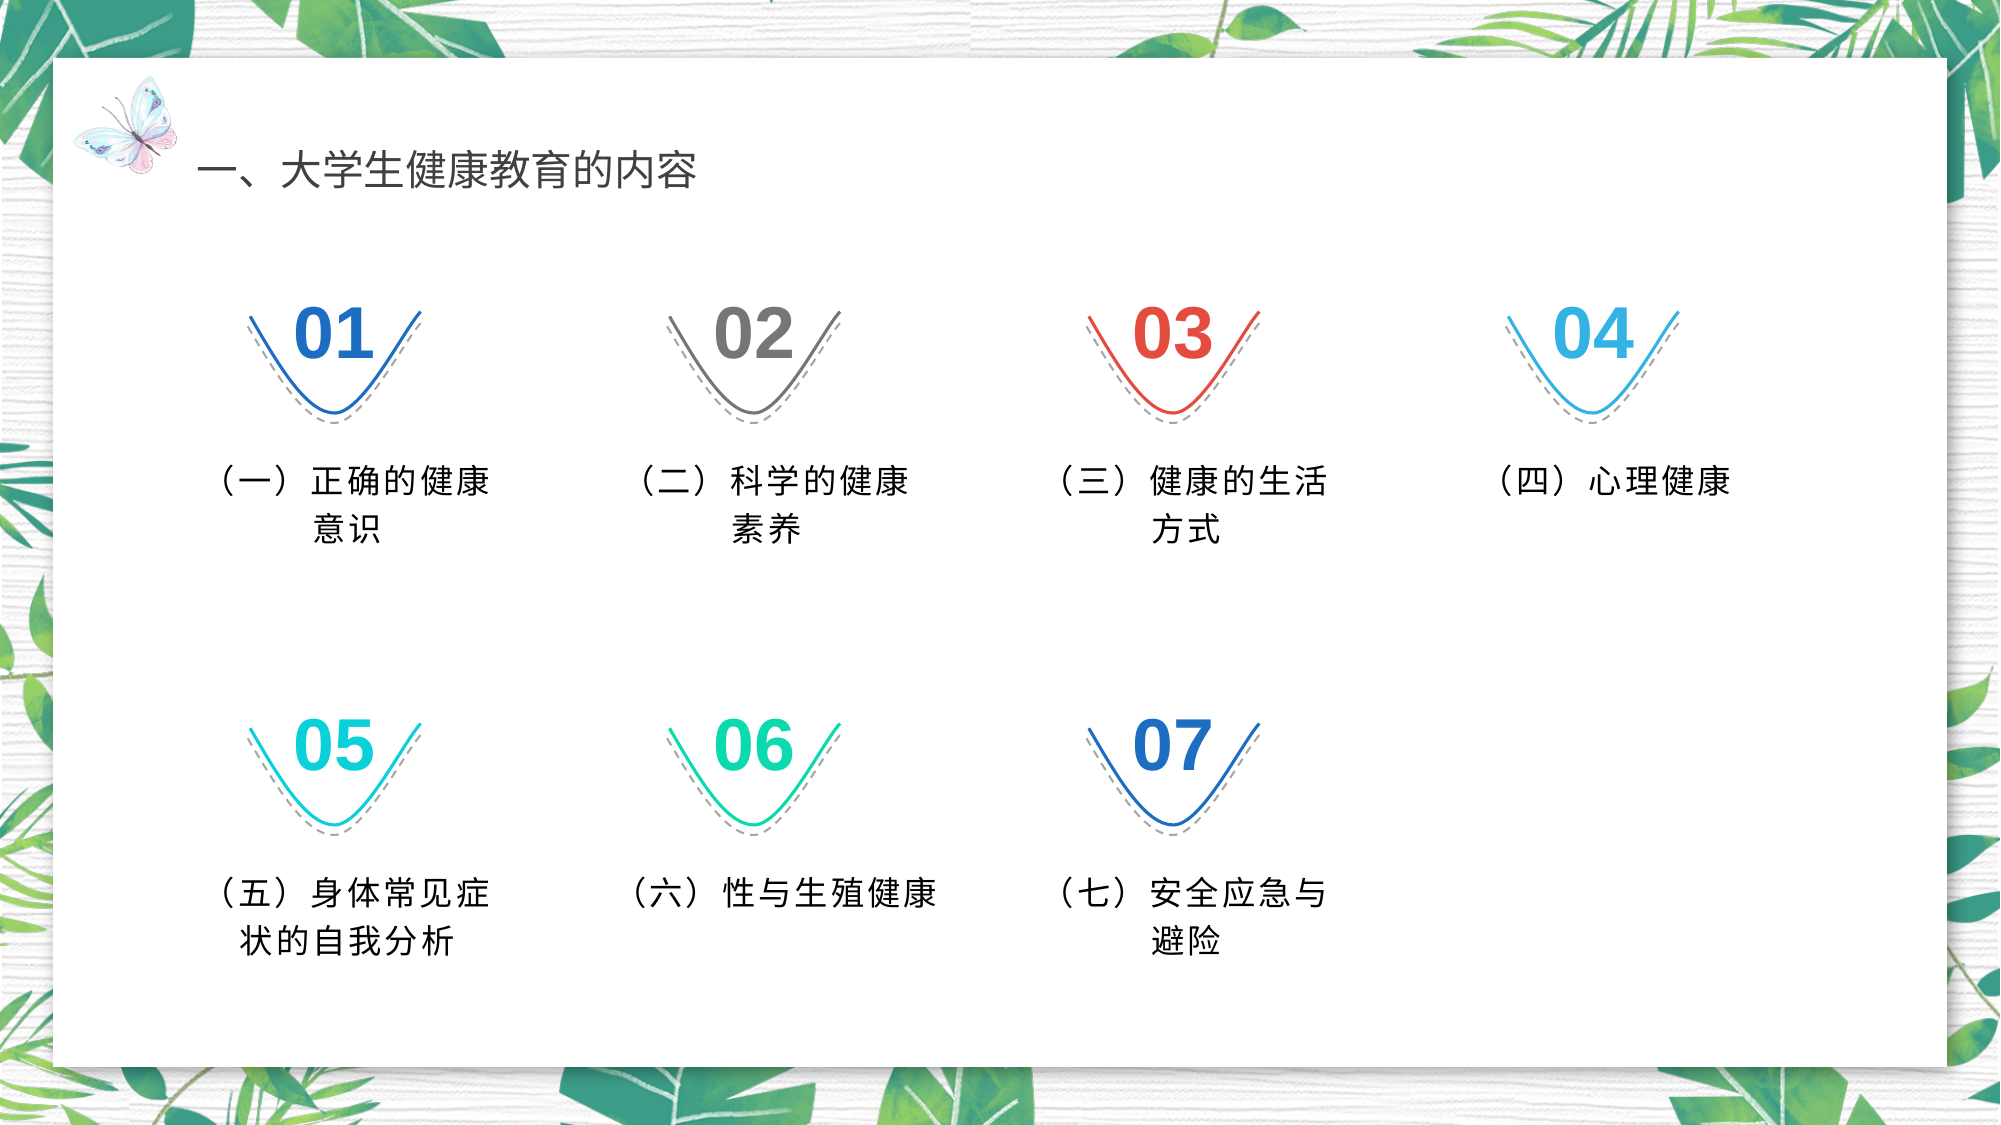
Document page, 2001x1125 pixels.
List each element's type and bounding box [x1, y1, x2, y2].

picture [73, 76, 177, 174]
text_box [0, 0, 2000, 1125]
